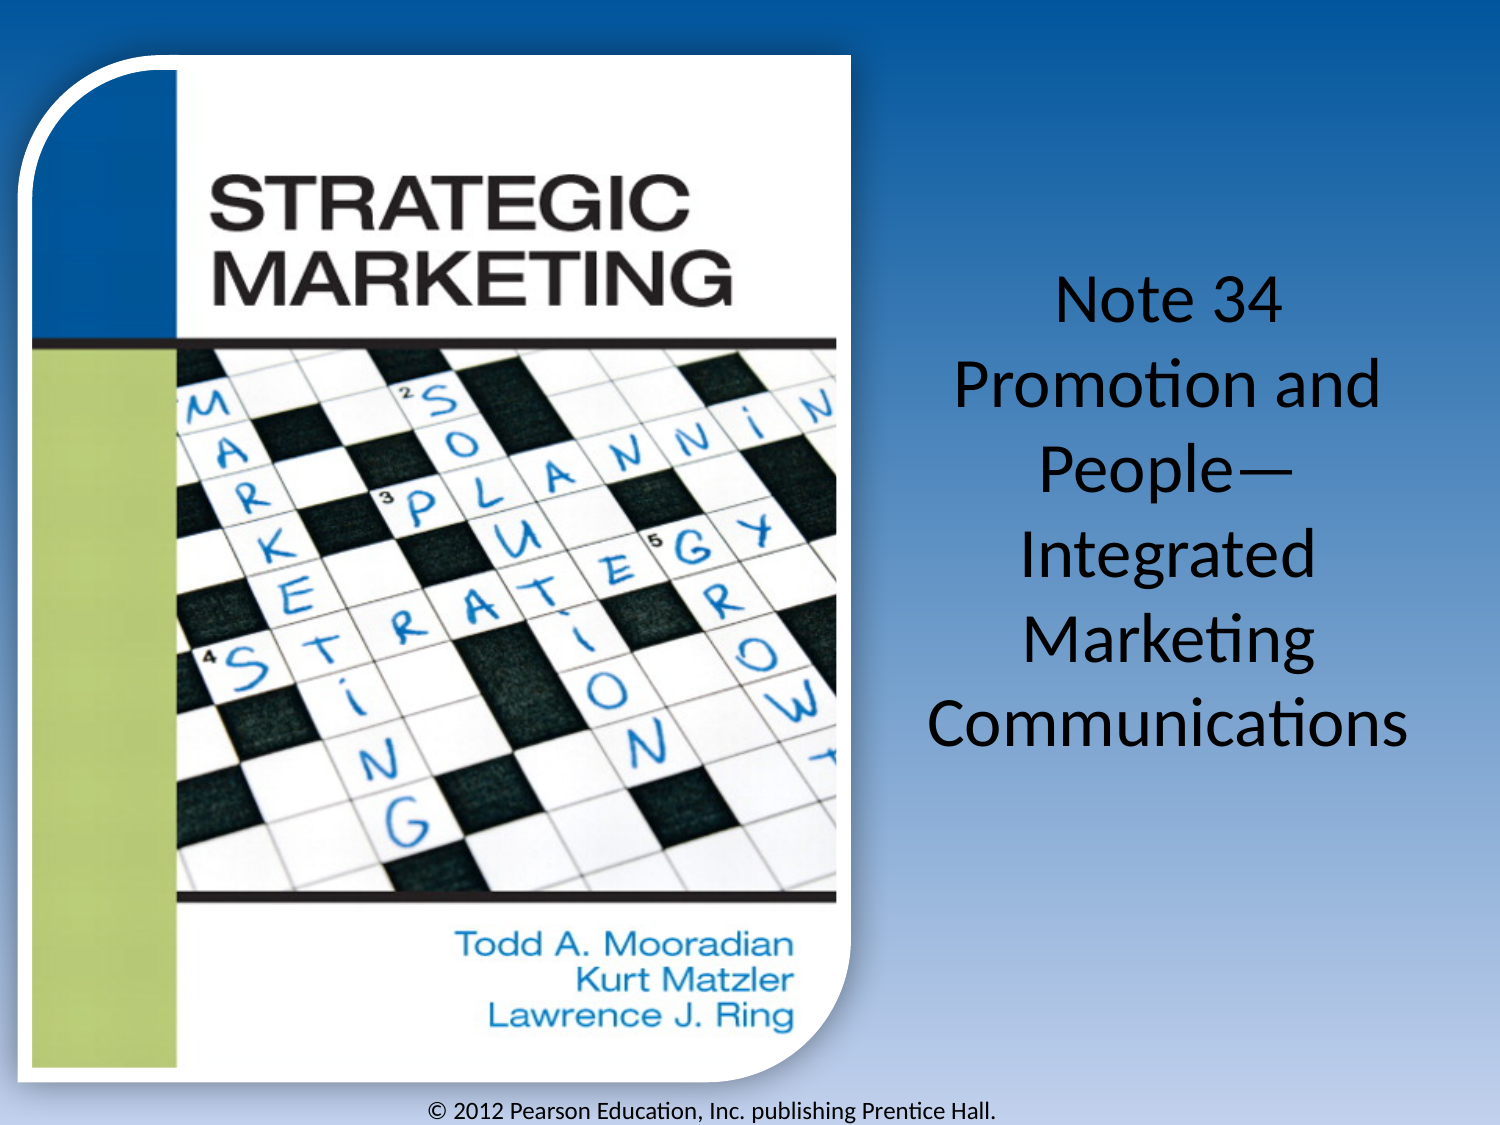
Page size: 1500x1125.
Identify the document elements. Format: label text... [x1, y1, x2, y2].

title Note 34 Promotion and People— Integrated Marketing Communications [898, 86, 1439, 927]
picture [33, 70, 836, 1067]
